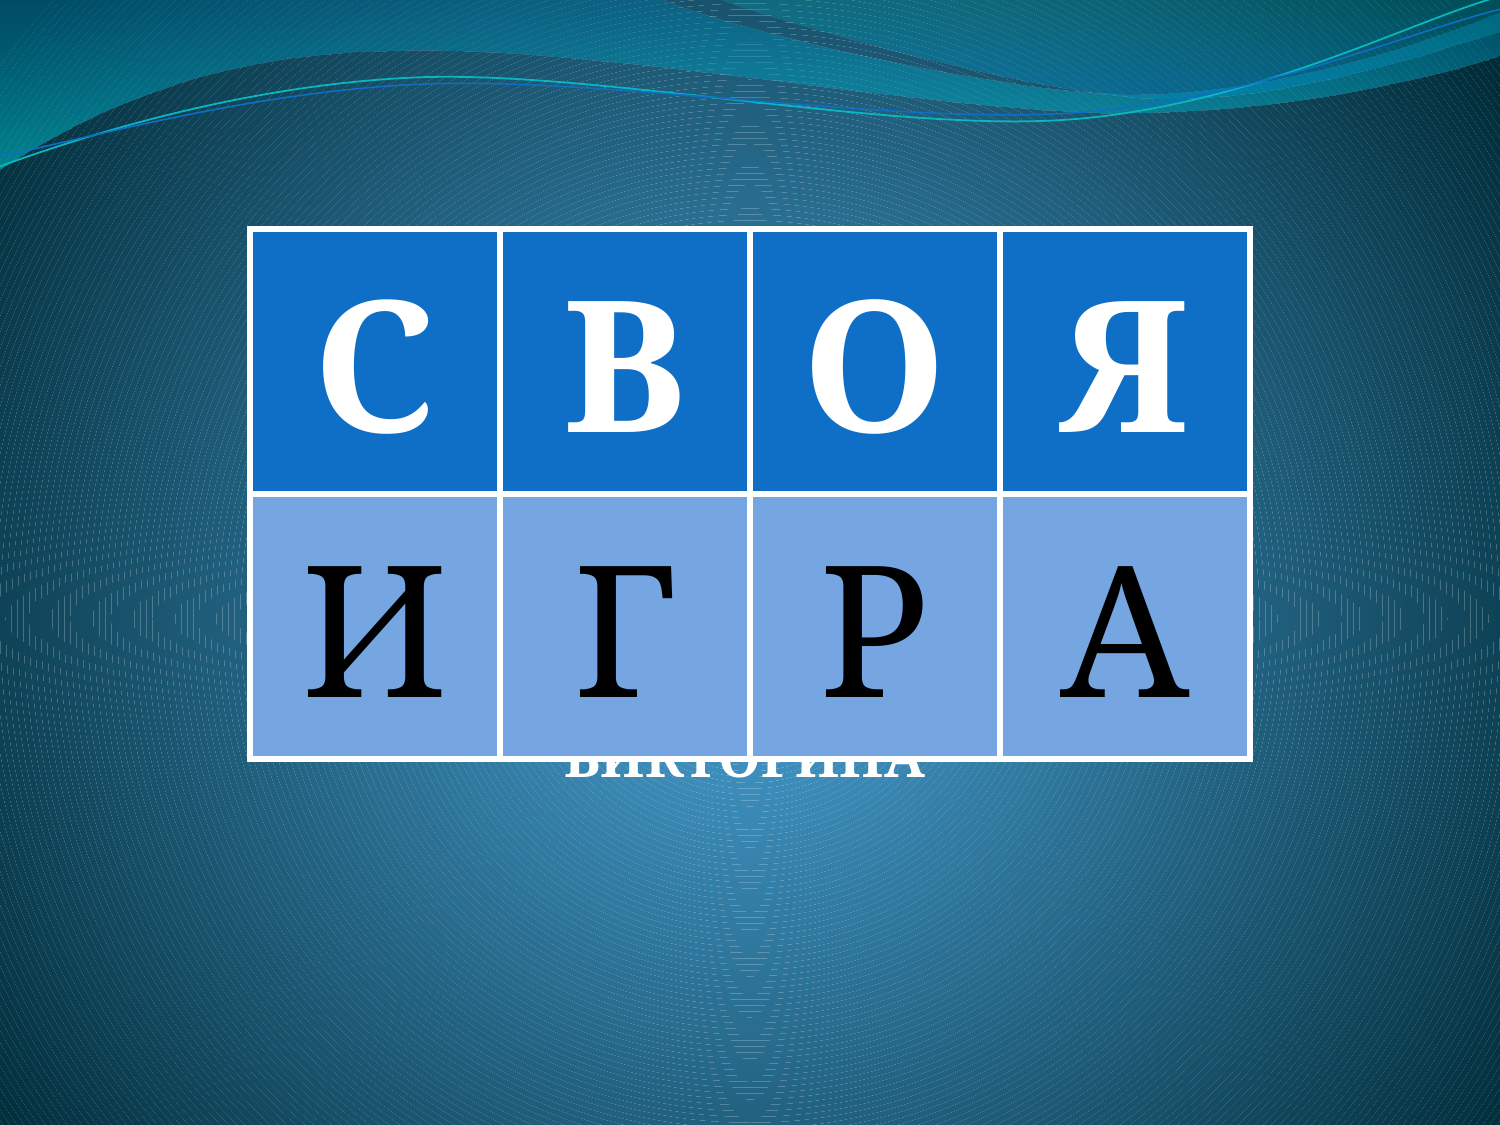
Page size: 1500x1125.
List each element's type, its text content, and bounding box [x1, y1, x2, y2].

table_cell Р [753, 497, 997, 756]
table_header С [253, 232, 497, 491]
table_header Я [1003, 232, 1247, 491]
table_cell И [253, 497, 497, 756]
table_cell Г [503, 497, 747, 756]
table_cell А [1003, 497, 1247, 756]
table_header О [753, 232, 997, 491]
table_header В [503, 232, 747, 491]
subtitle ВИКТОРИНА [225, 716, 1275, 823]
